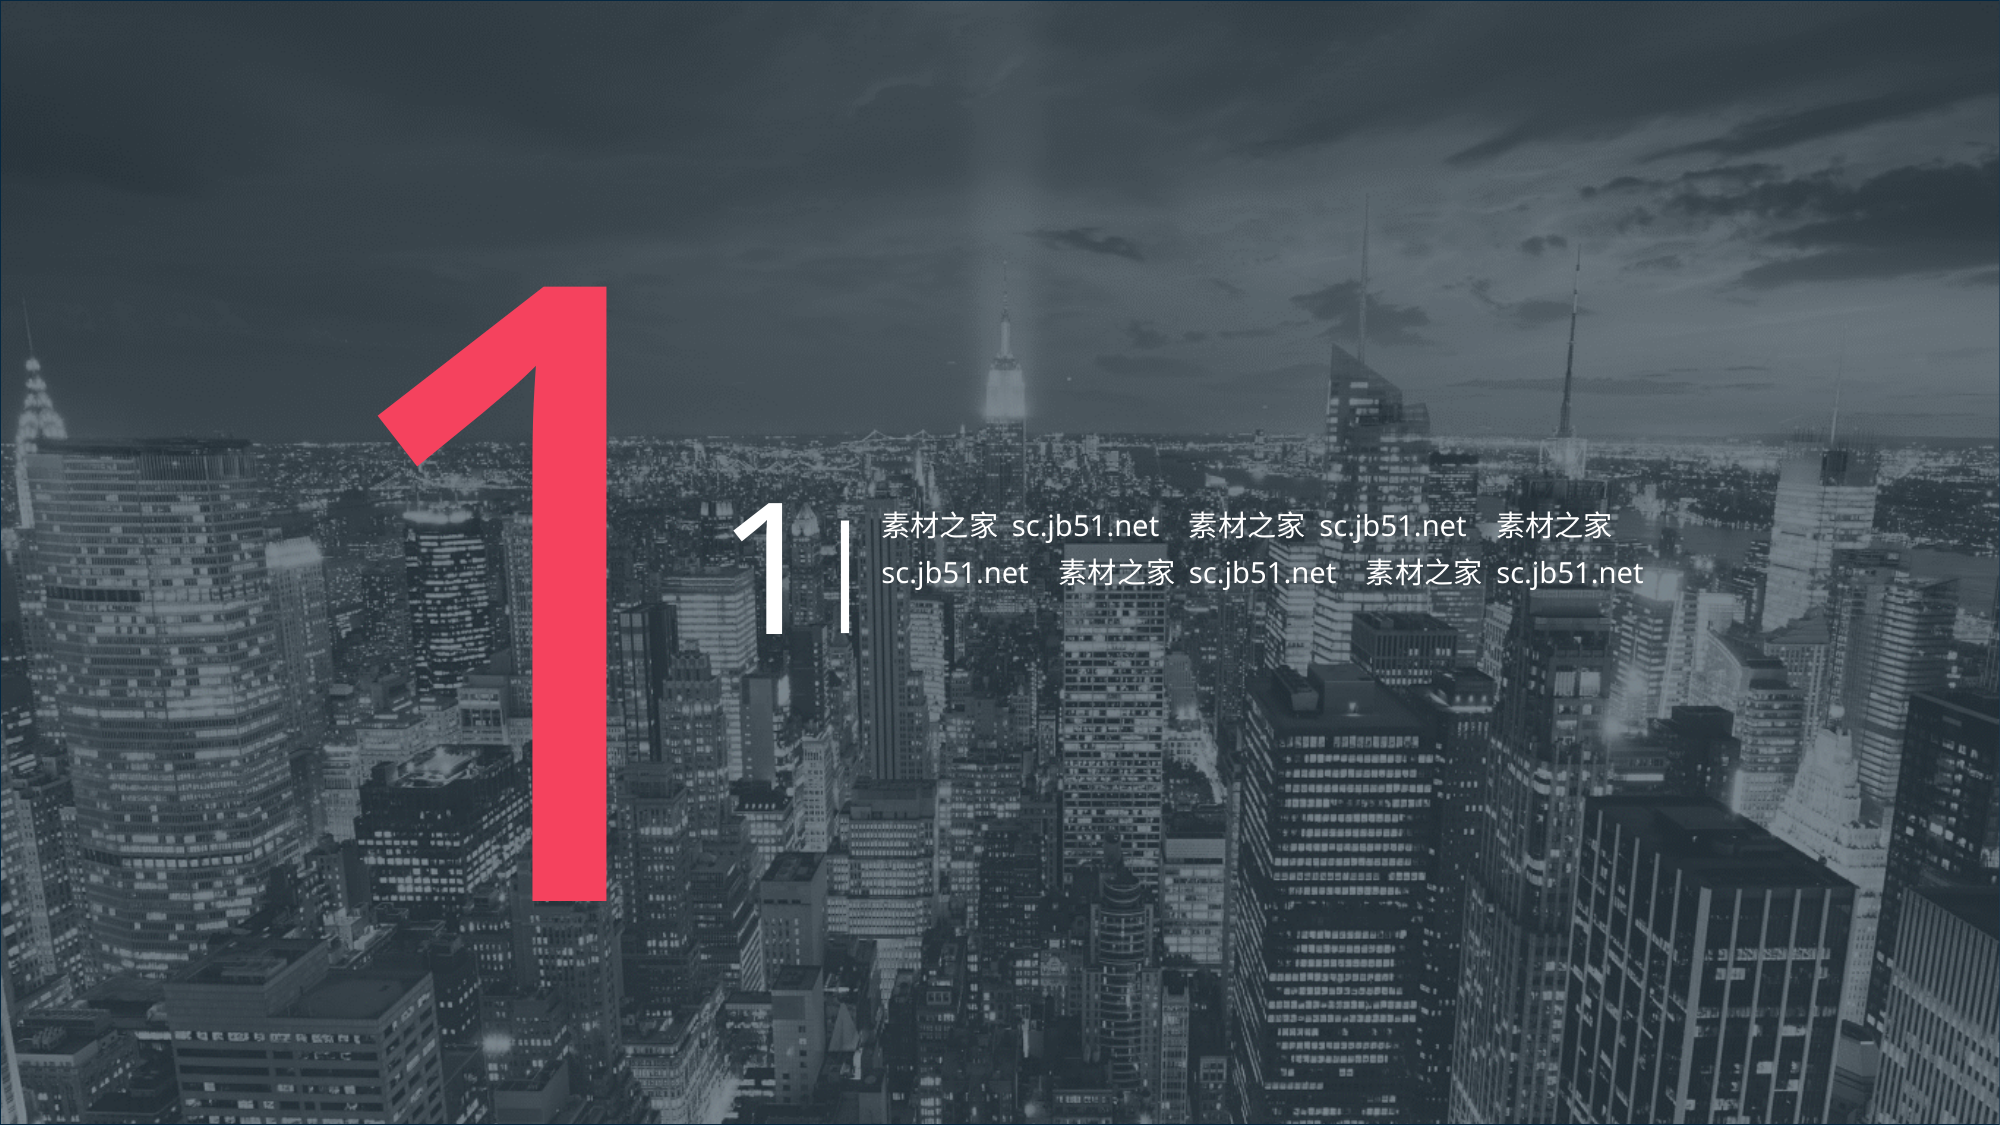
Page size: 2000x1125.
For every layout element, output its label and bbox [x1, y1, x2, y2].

text_box [286, 33, 1713, 1092]
picture [0, 0, 2000, 1125]
